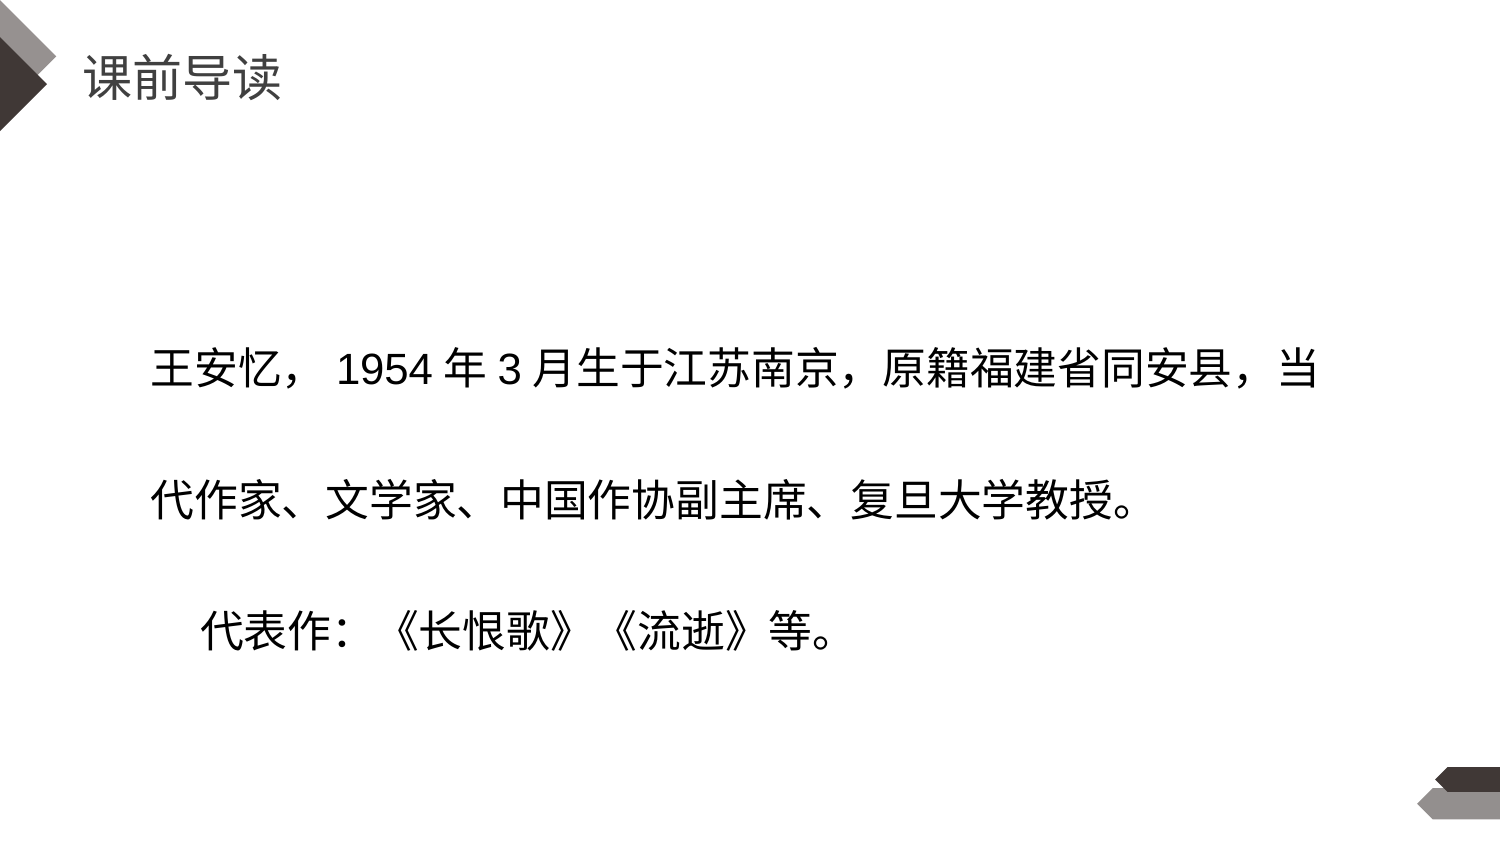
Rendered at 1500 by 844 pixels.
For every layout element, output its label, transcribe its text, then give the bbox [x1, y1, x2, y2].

text_box 王安忆，1954年3月生于江苏南京，原籍福建省同安县，当代作家、文学家、中国作协副主席、复旦大学教授。 代表作：《长恨歌》《流逝》等。 [139, 256, 1361, 662]
text_box 课前导读 [71, 40, 579, 113]
